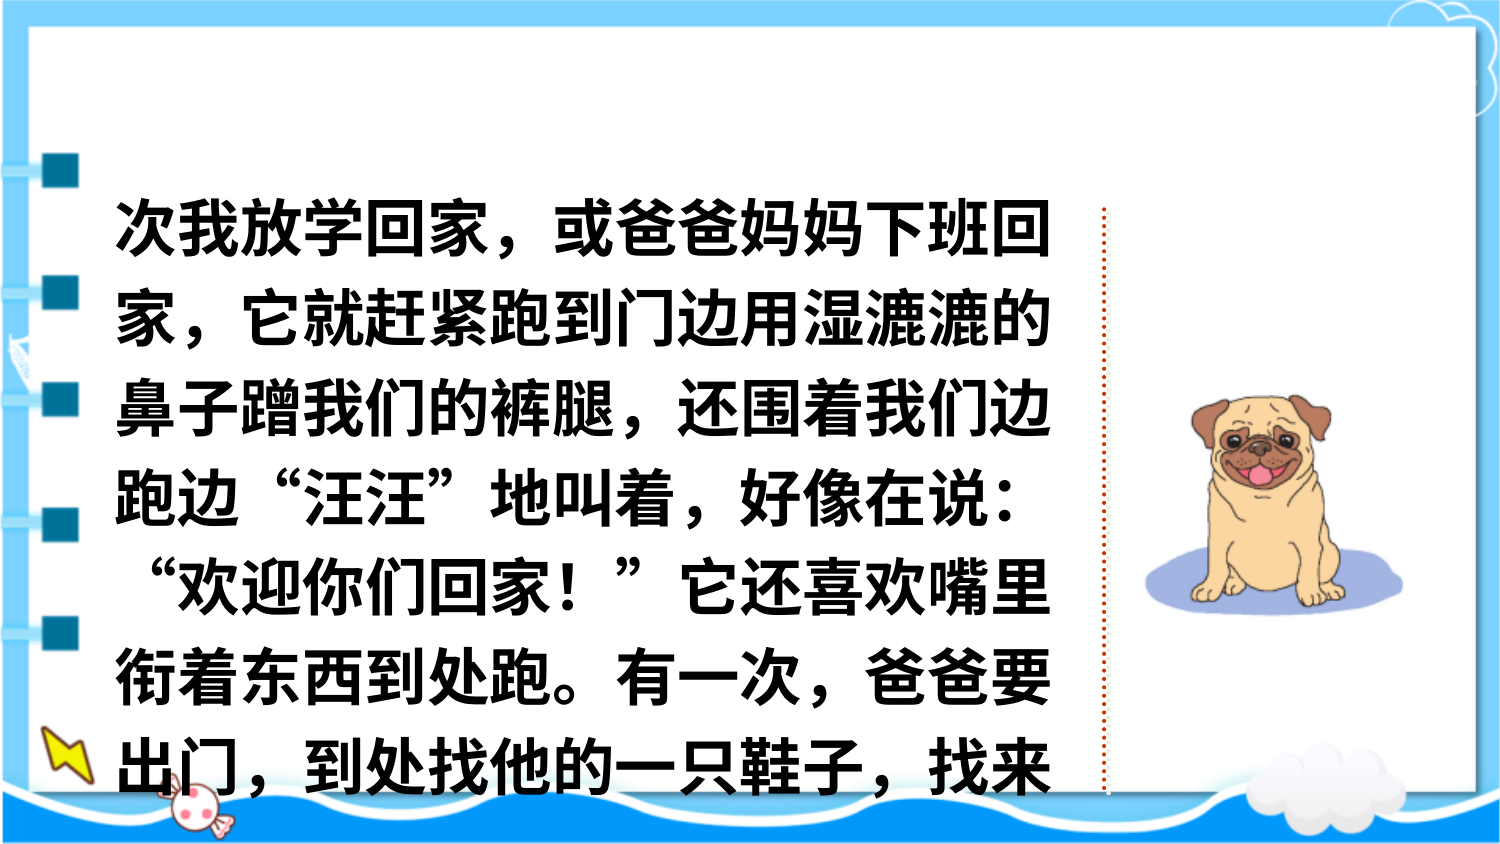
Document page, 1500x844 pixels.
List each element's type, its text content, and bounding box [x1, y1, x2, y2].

text_box 次我放学回家，或爸爸妈妈下班回家，它就赶紧跑到门边用湿漉漉的鼻子蹭我们的裤腿，还围着我们边跑边“汪汪”地叫着，好像在说：“欢迎你们回家！”它还喜欢嘴里衔着东西到处跑。有一次，爸爸要出门，到处找他的一只鞋子，找来 [100, 166, 1081, 811]
picture [0, 0, 1500, 844]
